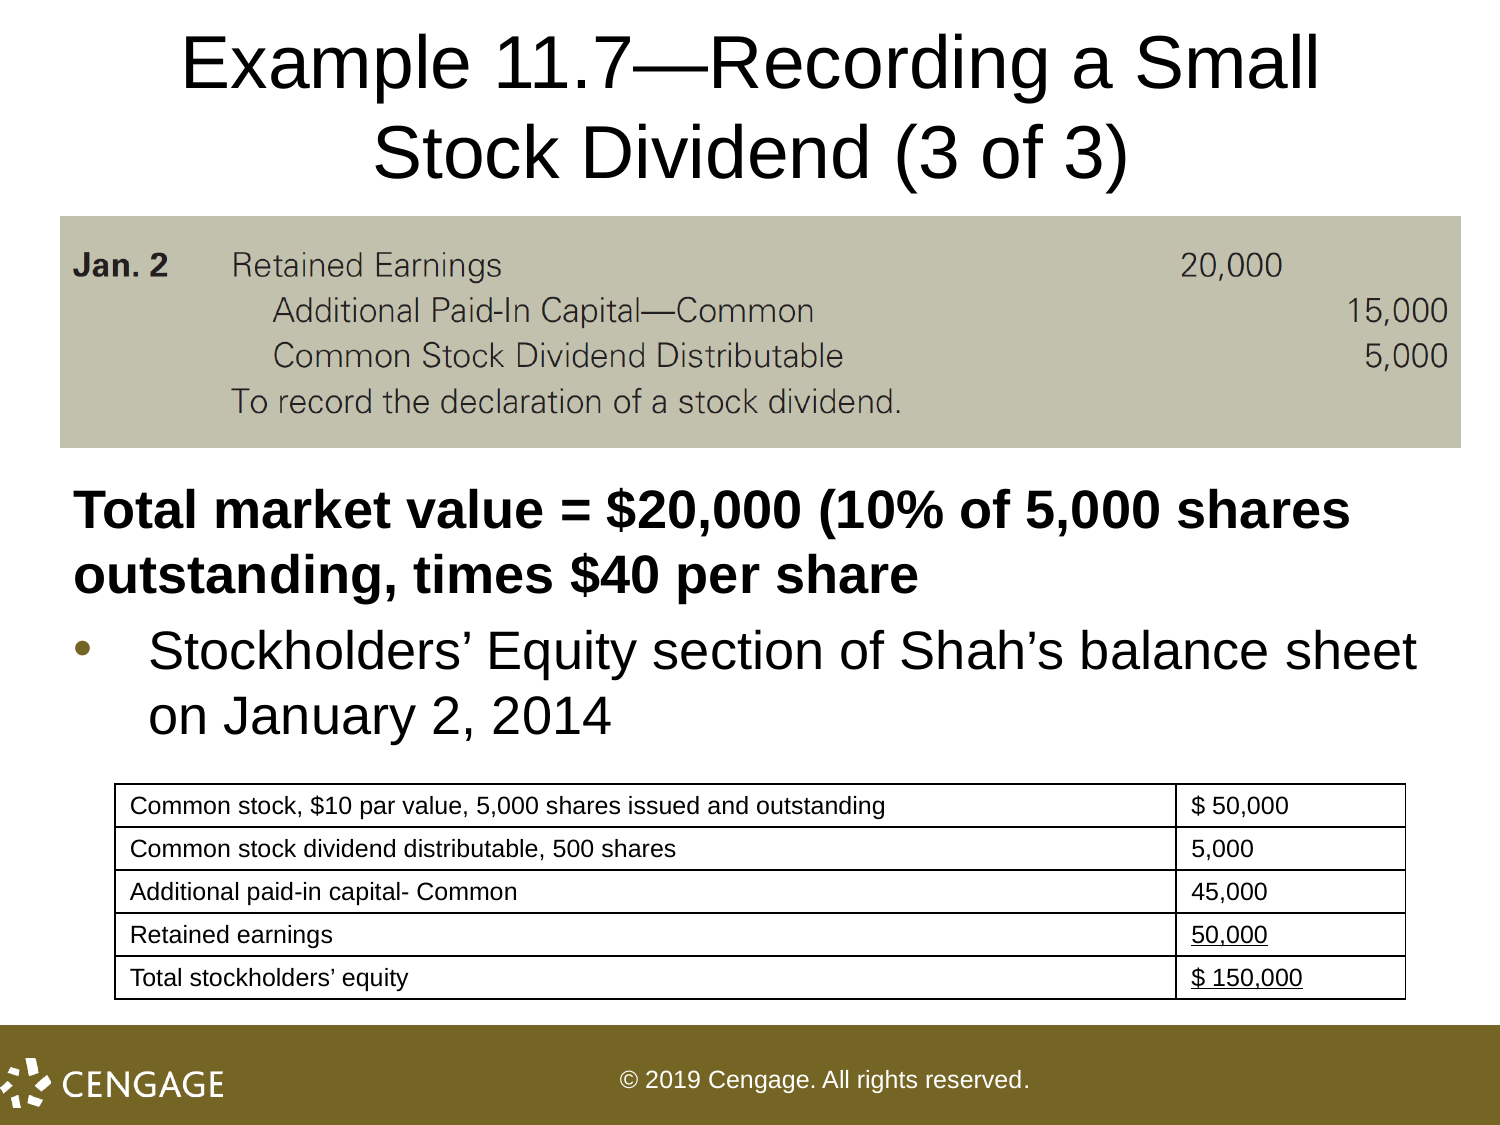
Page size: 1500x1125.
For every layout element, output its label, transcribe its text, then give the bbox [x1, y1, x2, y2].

table_cell 5,000 [1177, 828, 1405, 869]
table_cell 45,000 [1177, 871, 1405, 912]
picture [0, 1058, 223, 1108]
table_cell 50,000 [1177, 914, 1405, 955]
table_header $ 50,000 [1177, 785, 1405, 826]
title Example 11.7—Recording a Small Stock Dividend (3 of 3) [92, 18, 1411, 189]
table_cell Common stock dividend distributable, 500 shares [116, 828, 1175, 869]
picture [59, 212, 1461, 449]
table_cell $ 150,000 [1177, 957, 1405, 998]
table_cell Retained earnings [116, 914, 1175, 955]
list Total market value = $20,000 (10% of 5,000 shares outstanding, times $40 per share Stockholders’ Equity section of Shah’s balance sheet on January 2, 2014 [58, 467, 1457, 753]
table_cell Additional paid-in capital- Common [116, 871, 1175, 912]
table_cell Total stockholders’ equity [116, 957, 1175, 998]
table_header Common stock, $10 par value, 5,000 shares issued and outstanding [116, 785, 1175, 826]
